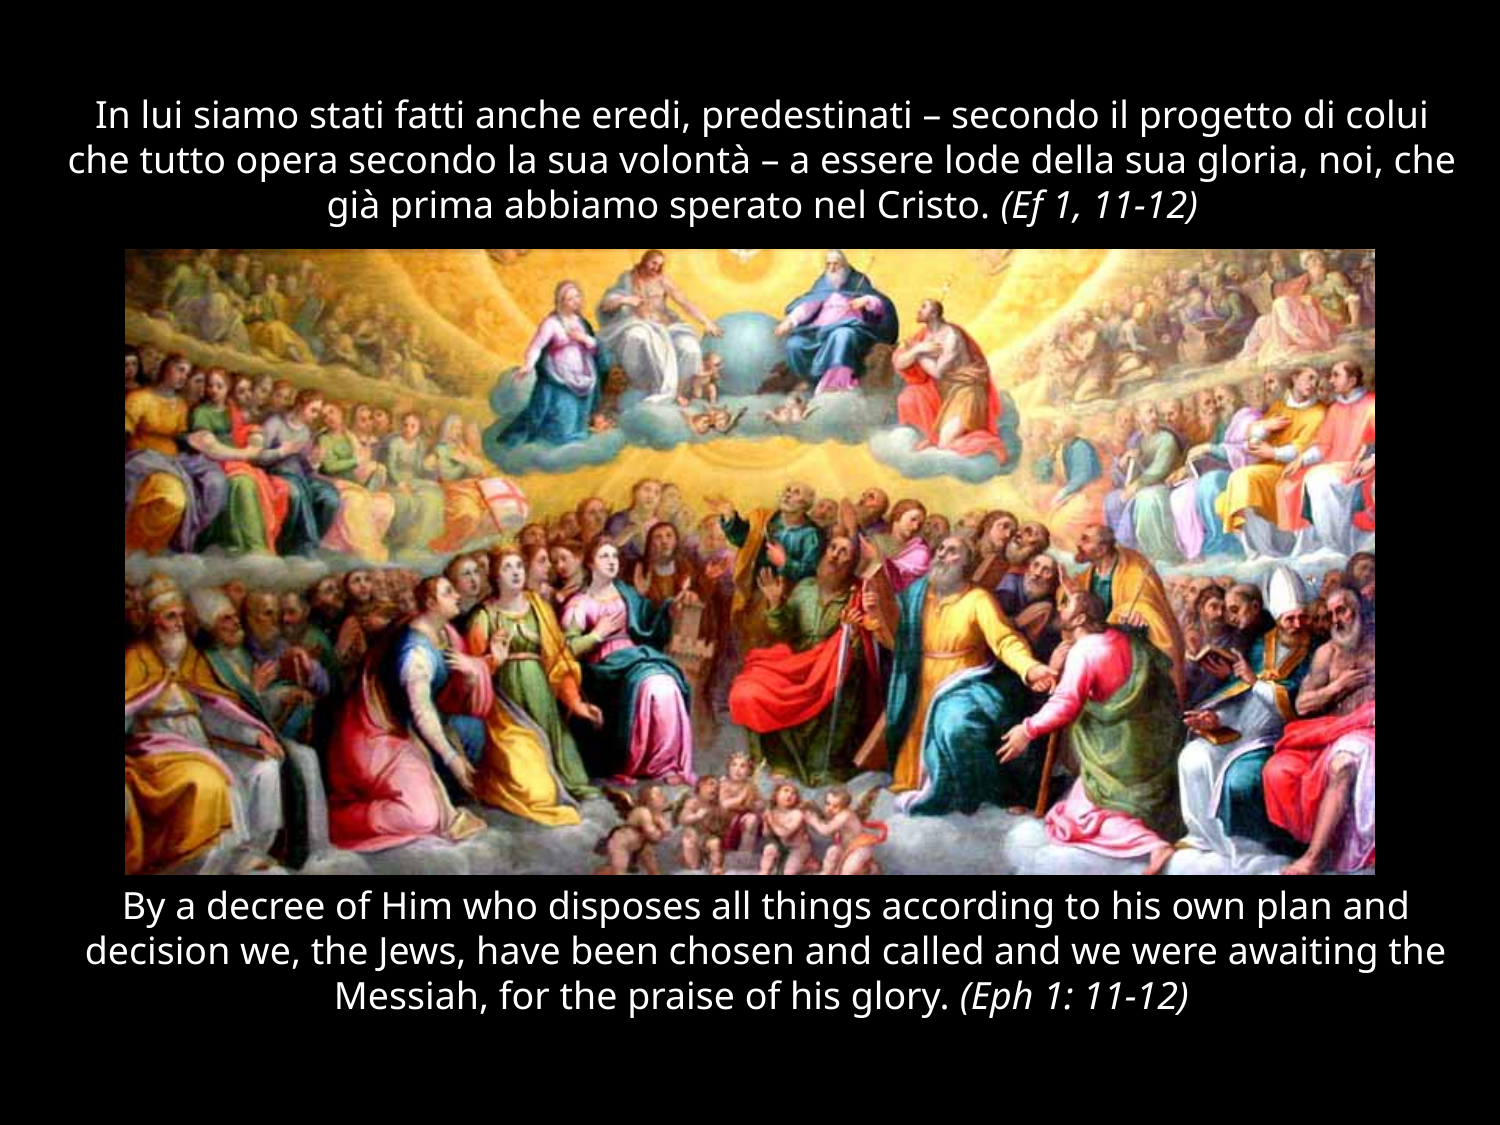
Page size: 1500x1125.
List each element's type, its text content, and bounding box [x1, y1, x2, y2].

title In lui siamo stati fatti anche eredi, predestinati – secondo il progetto di colui che tutto opera secondo la sua volontà – a essere lode della sua gloria, noi, che già prima abbiamo sperato nel Cristo. (Ef 1, 11-12) [50, 87, 1475, 275]
picture [124, 249, 1376, 875]
text_box By a decree of Him who disposes all things according to his own plan and decision we, the Jews, have been chosen and called and we were awaiting the Messiah, for the praise of his glory. (Eph 1: 11-12) [33, 874, 1500, 1025]
